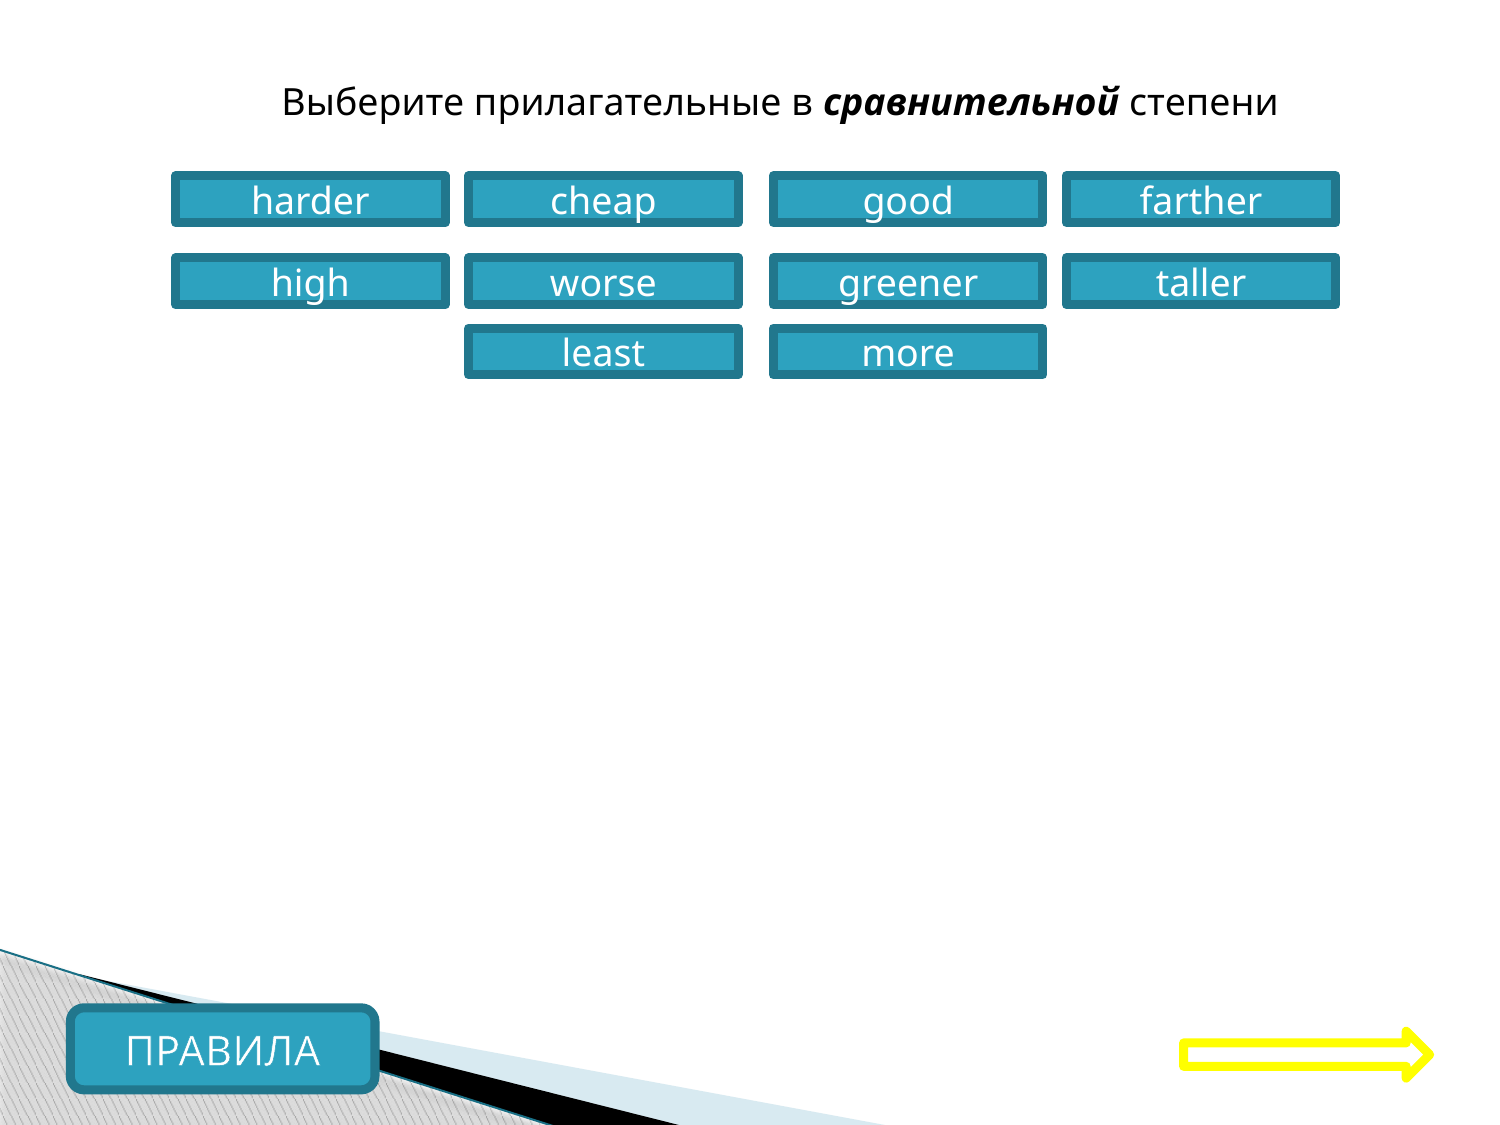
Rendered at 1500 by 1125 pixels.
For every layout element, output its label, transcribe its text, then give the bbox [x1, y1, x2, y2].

text_box harder [171, 171, 450, 227]
text_box greener [769, 253, 1047, 309]
text_box least [464, 324, 743, 379]
text_box worse [464, 253, 743, 309]
text_box cheap [464, 171, 743, 227]
text_box good [769, 171, 1047, 227]
text_box high [171, 253, 450, 309]
text_box more [769, 324, 1047, 379]
text_box taller [1062, 253, 1340, 309]
text_box ПРАВИЛА [65, 1003, 380, 1095]
text_box Выберите прилагательные в сравнительной степени [266, 70, 1294, 130]
text_box farther [1062, 171, 1340, 227]
text_box [1179, 1026, 1435, 1083]
